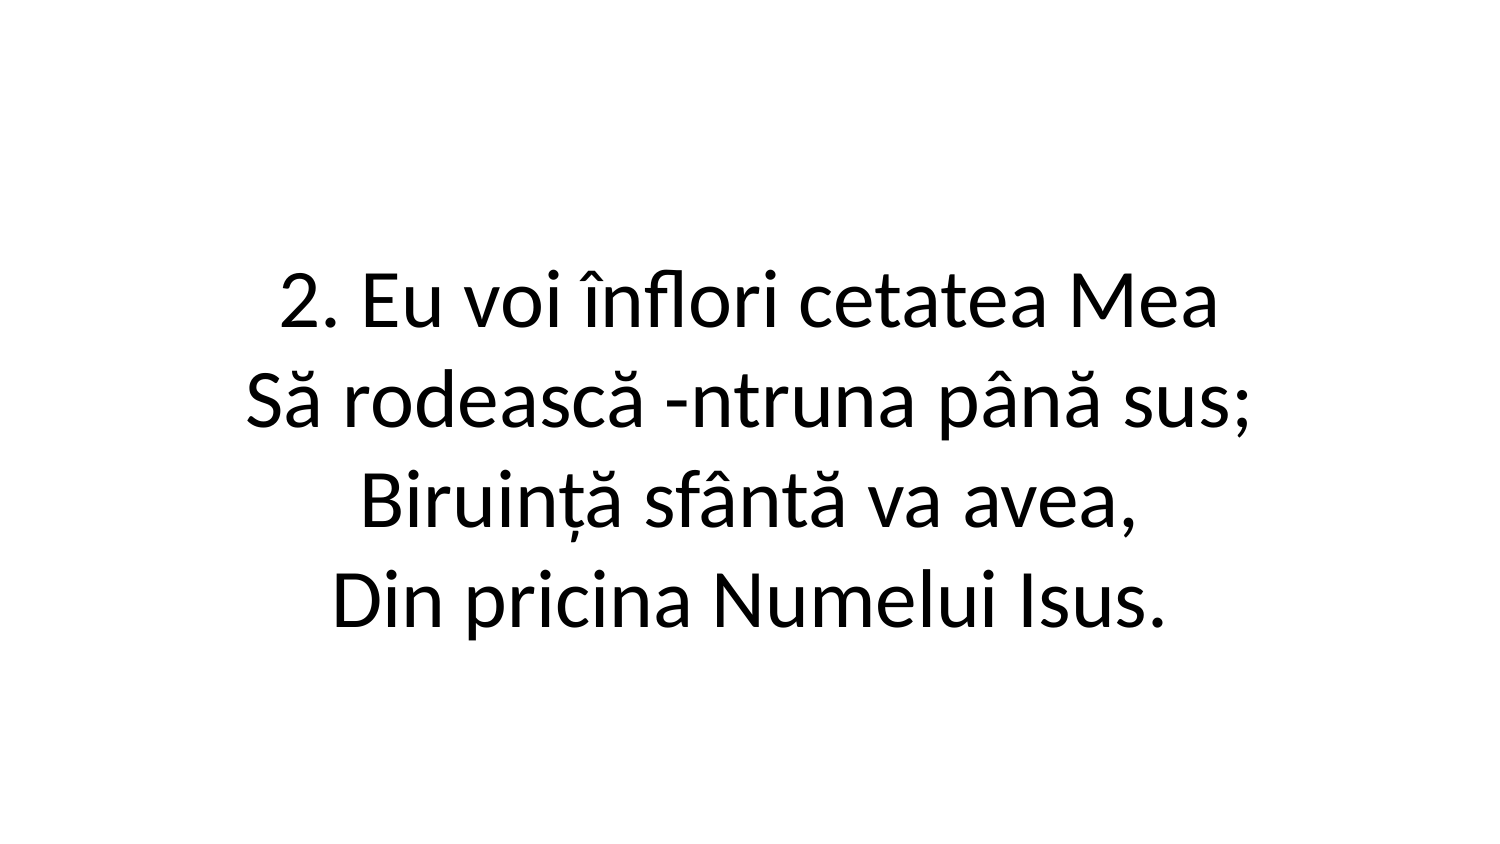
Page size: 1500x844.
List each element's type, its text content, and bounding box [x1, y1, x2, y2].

text_box 2. Eu voi înflori cetatea Mea Să rodească -ntruna până sus; Biruință sfântă va avea, Din pricina Numelui Isus. [230, 192, 1270, 652]
